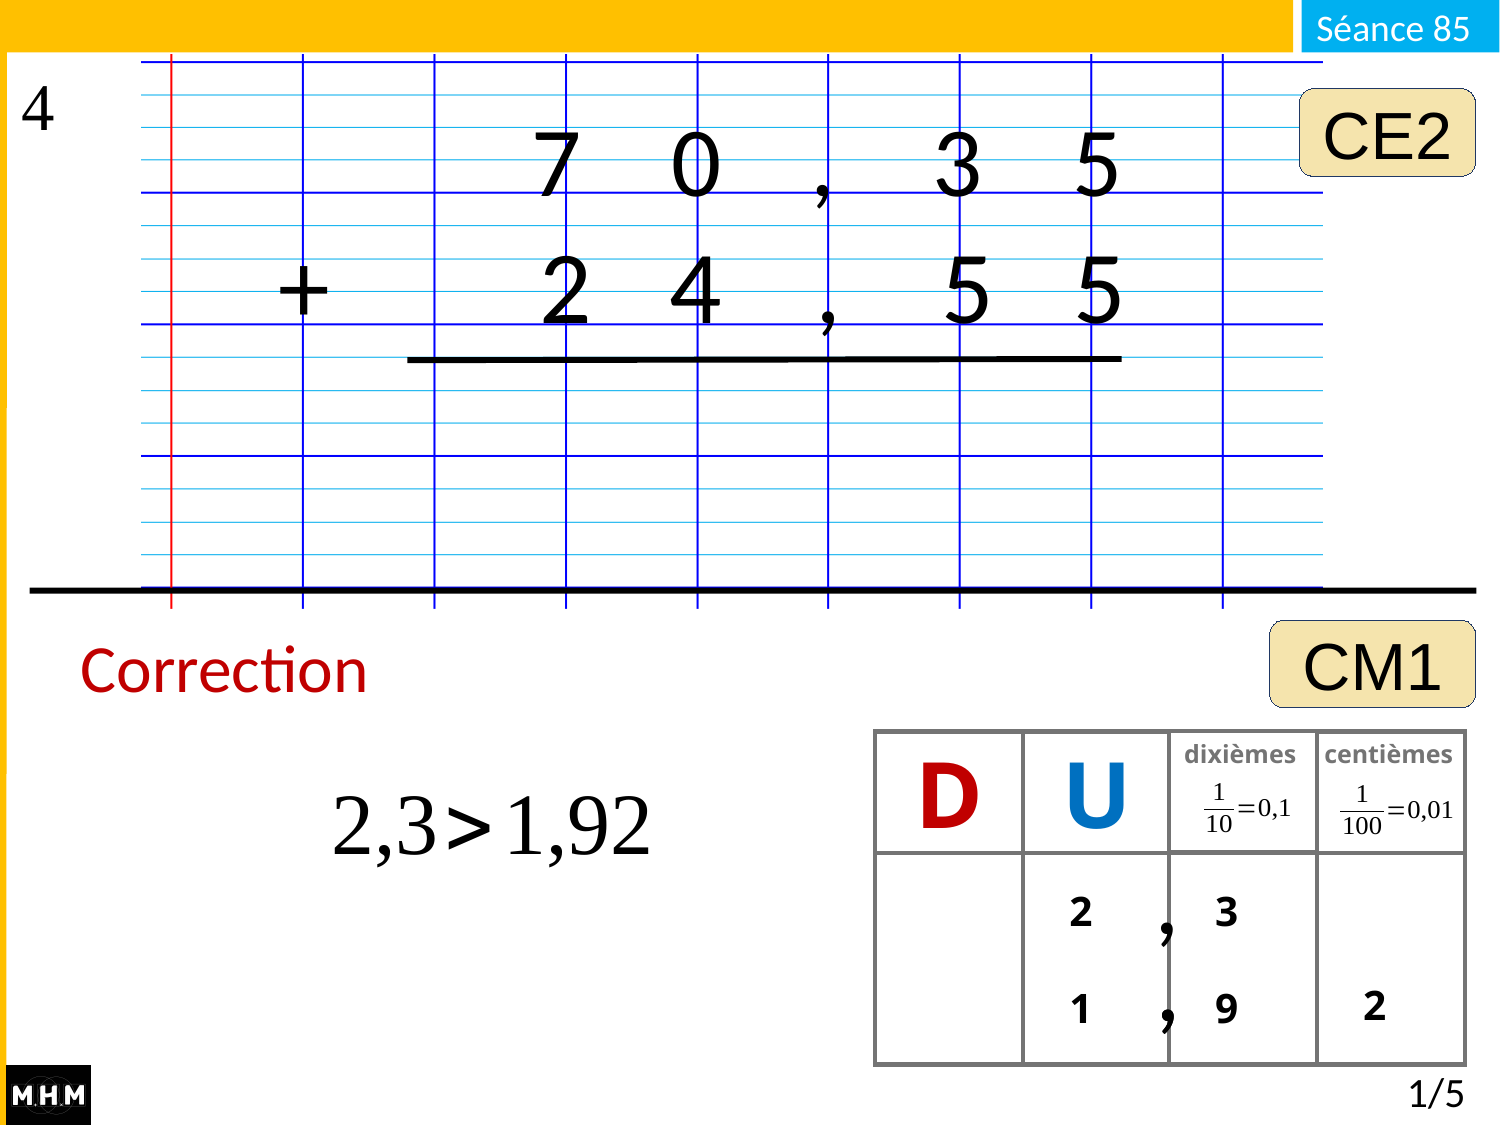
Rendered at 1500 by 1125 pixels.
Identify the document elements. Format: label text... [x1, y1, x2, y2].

list 1/5 [1373, 1064, 1500, 1125]
text_box CM1 [1269, 620, 1476, 708]
text_box CE2 [1327, 88, 1476, 177]
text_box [874, 730, 1466, 1065]
text_box Correction [65, 626, 447, 715]
picture [6, 1065, 91, 1125]
picture [140, 54, 1323, 620]
